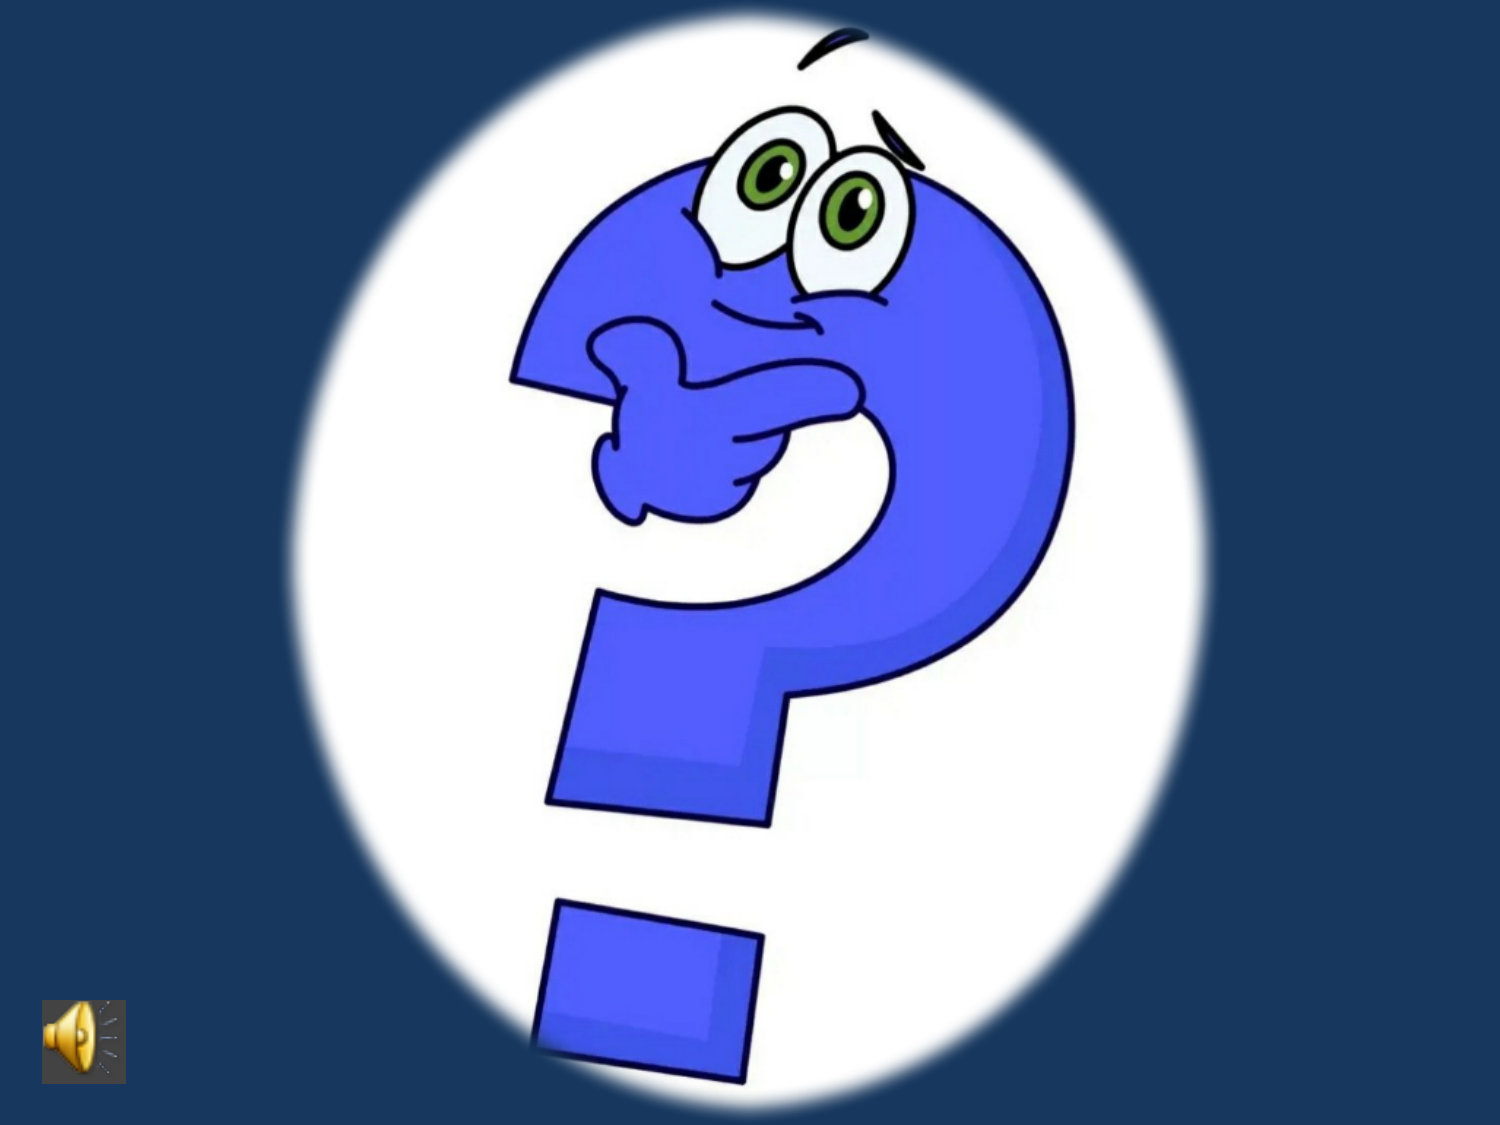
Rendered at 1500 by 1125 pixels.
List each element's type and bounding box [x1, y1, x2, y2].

picture [276, 0, 1224, 1125]
picture [41, 999, 127, 1086]
